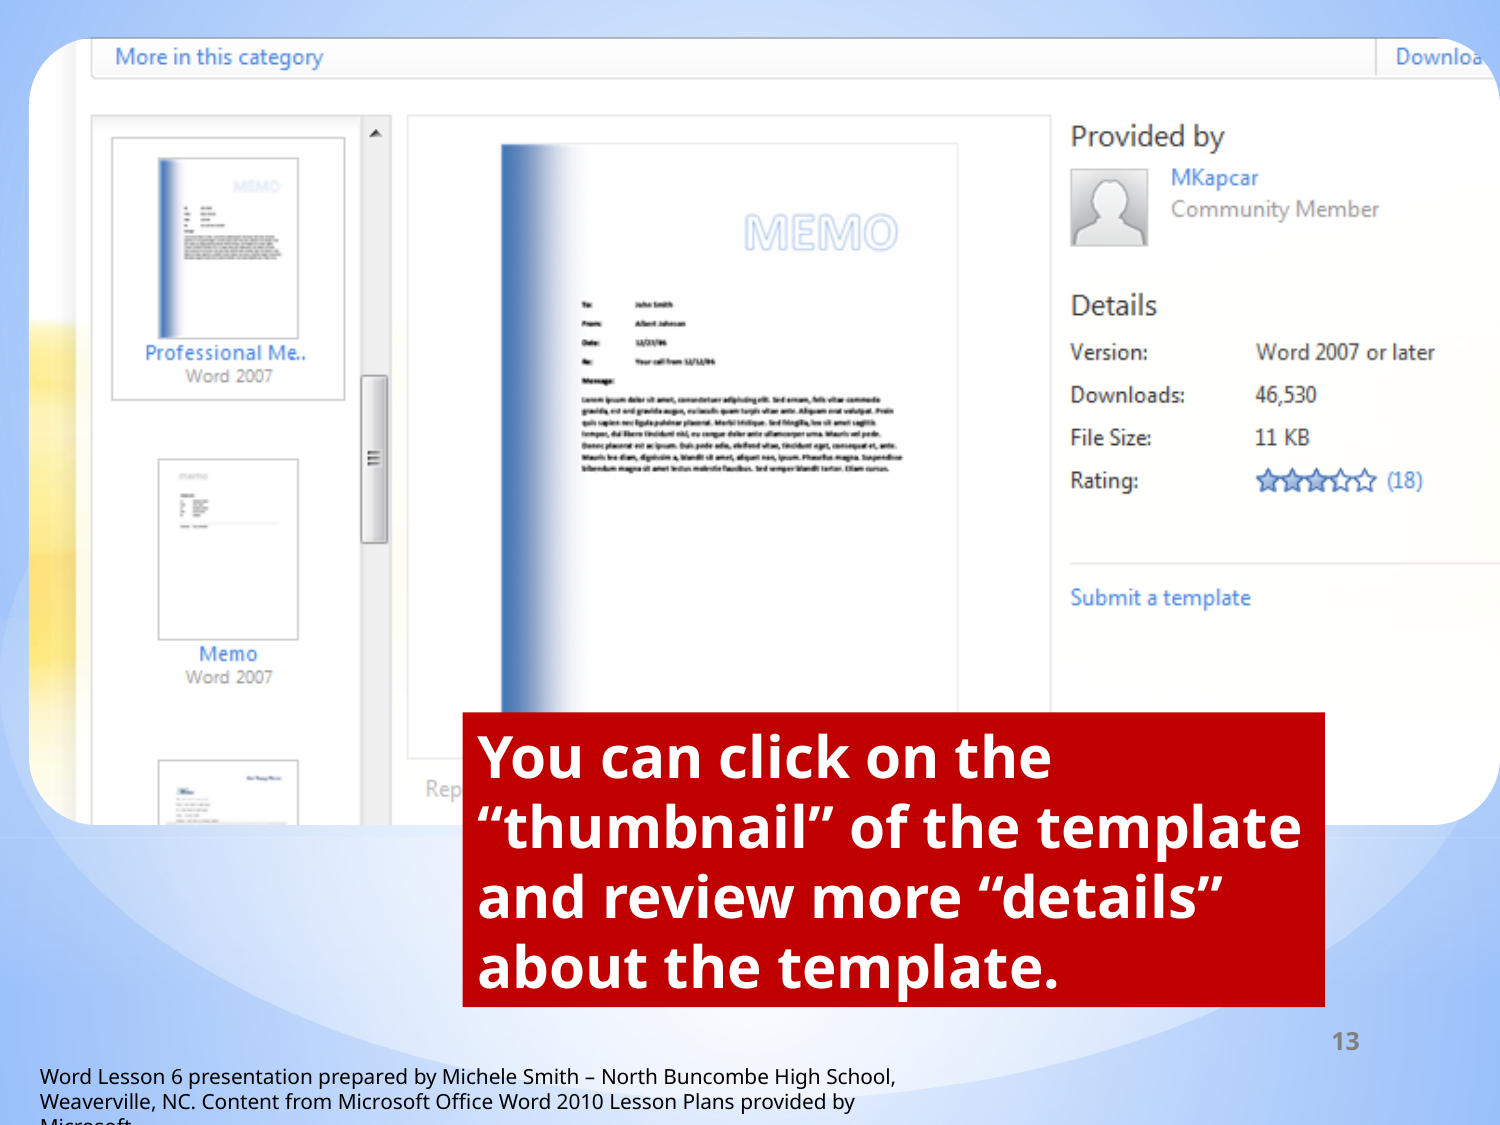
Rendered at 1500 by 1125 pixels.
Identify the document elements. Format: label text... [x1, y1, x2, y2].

picture [28, 37, 1500, 826]
text_box You can click on the “thumbnail” of the template and review more “details” about the template. [462, 835, 1325, 1008]
footer Word Lesson 6 presentation prepared by Michele Smith – North Buncombe High School, Weaverville, NC. Content from Microsoft Office Word 2010 Lesson Plans provided by Microsoft. [24, 1056, 963, 1125]
slide_number 13 [1074, 1012, 1375, 1073]
